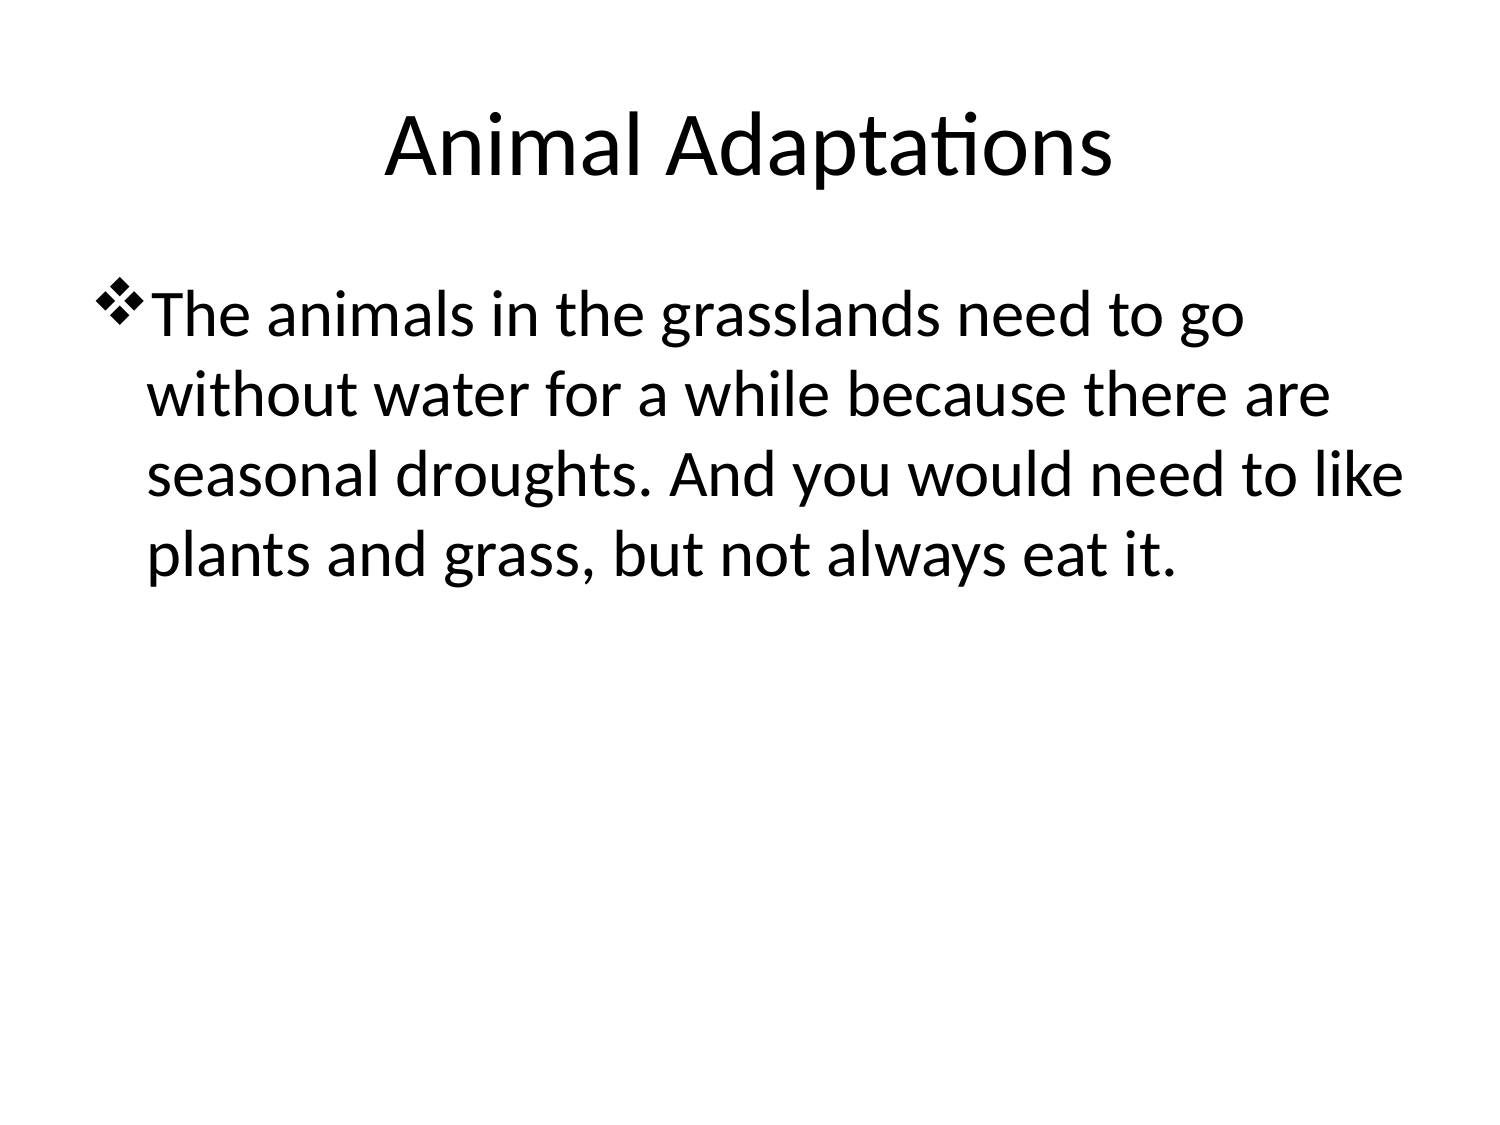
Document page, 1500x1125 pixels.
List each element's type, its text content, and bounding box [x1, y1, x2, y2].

list The animals in the grasslands need to go without water for a while because there are seasonal droughts. And you would need to like plants and grass, but not always eat it. [75, 262, 1425, 1005]
title Animal Adaptations [75, 45, 1425, 233]
